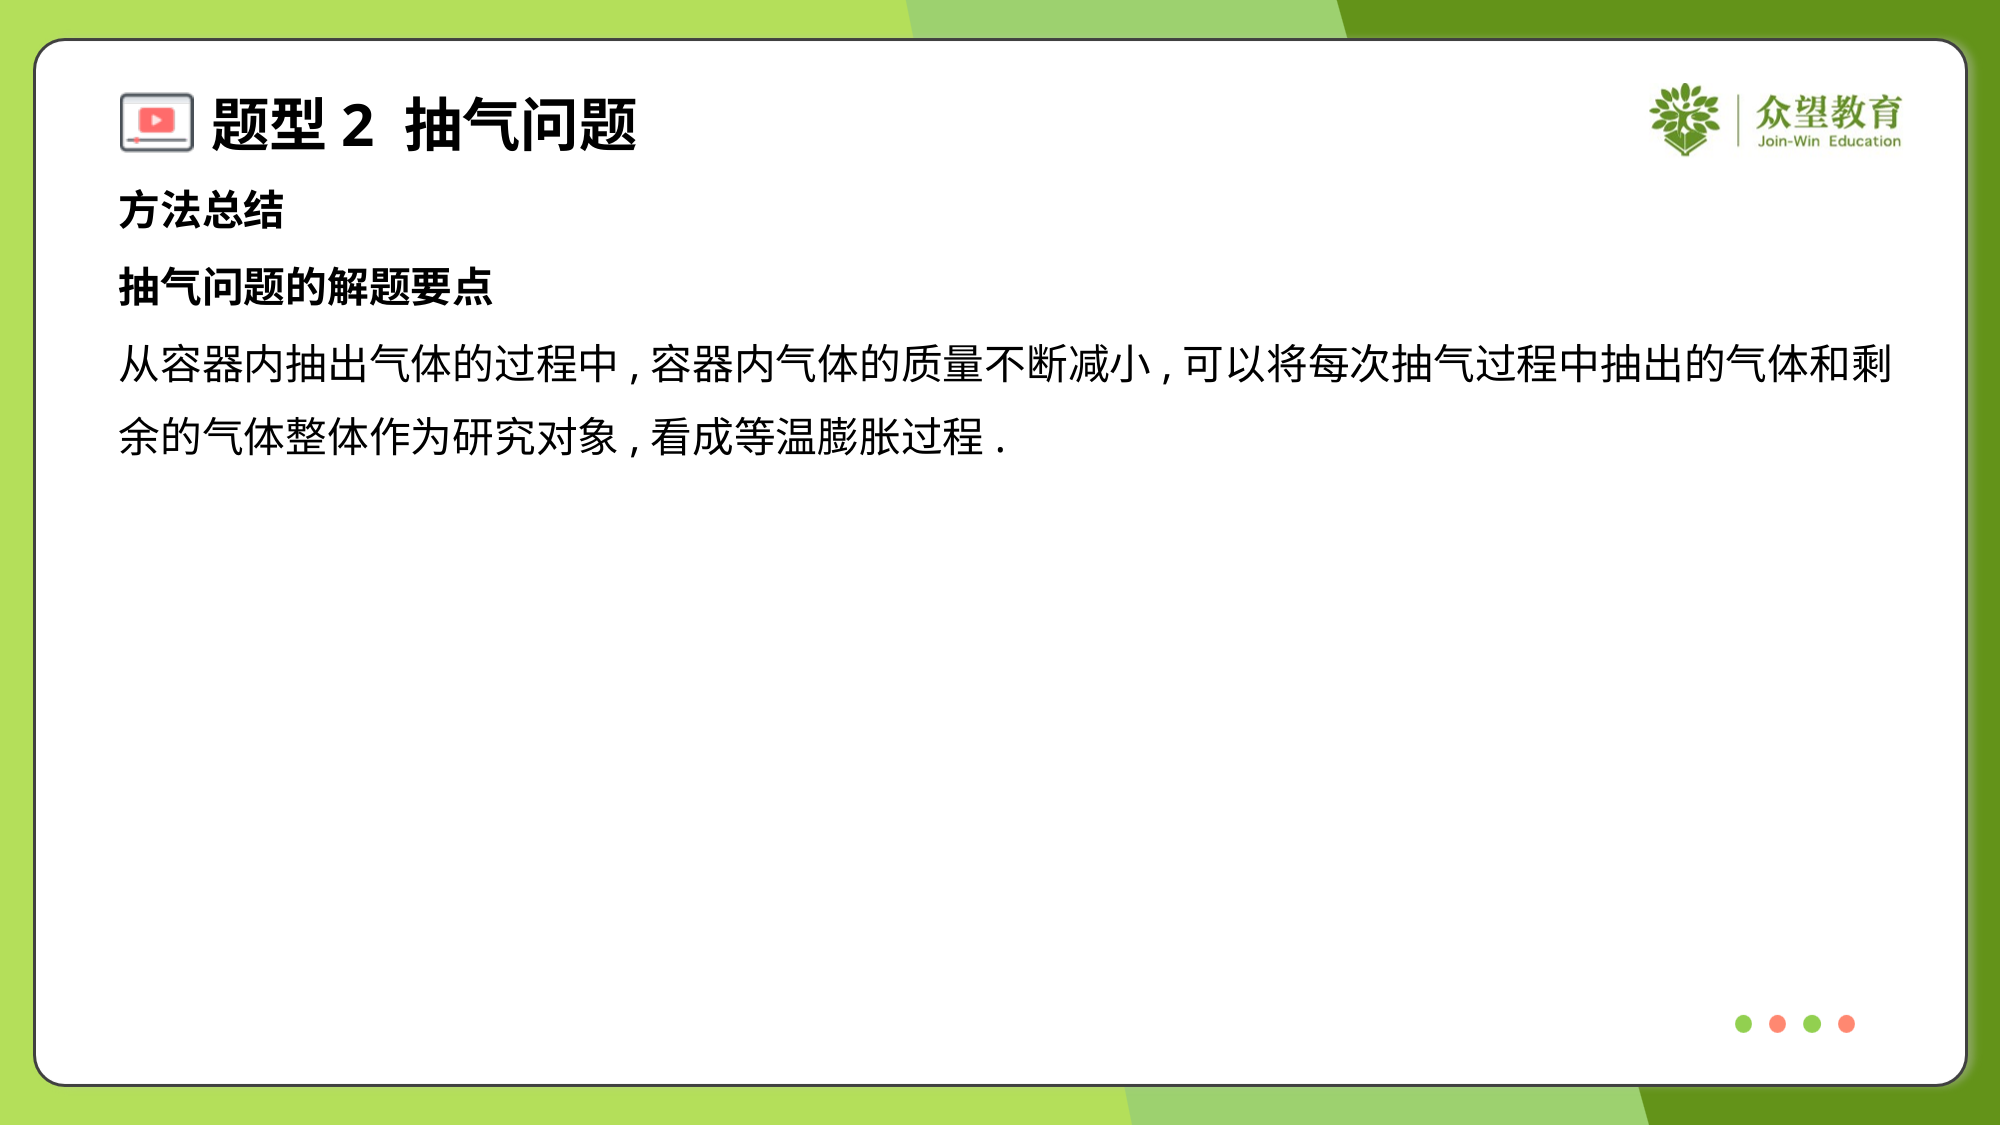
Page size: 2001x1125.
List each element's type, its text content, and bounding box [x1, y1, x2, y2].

text_box 方法总结 抽气问题的解题要点 从容器内抽出气体的过程中,容器内气体的质量不断减小,可以将每次抽气过程中抽出的气体和剩 余的气体整体作为研究对象,看成等温膨胀过程. [118, 158, 1883, 454]
picture [0, 0, 2000, 1125]
